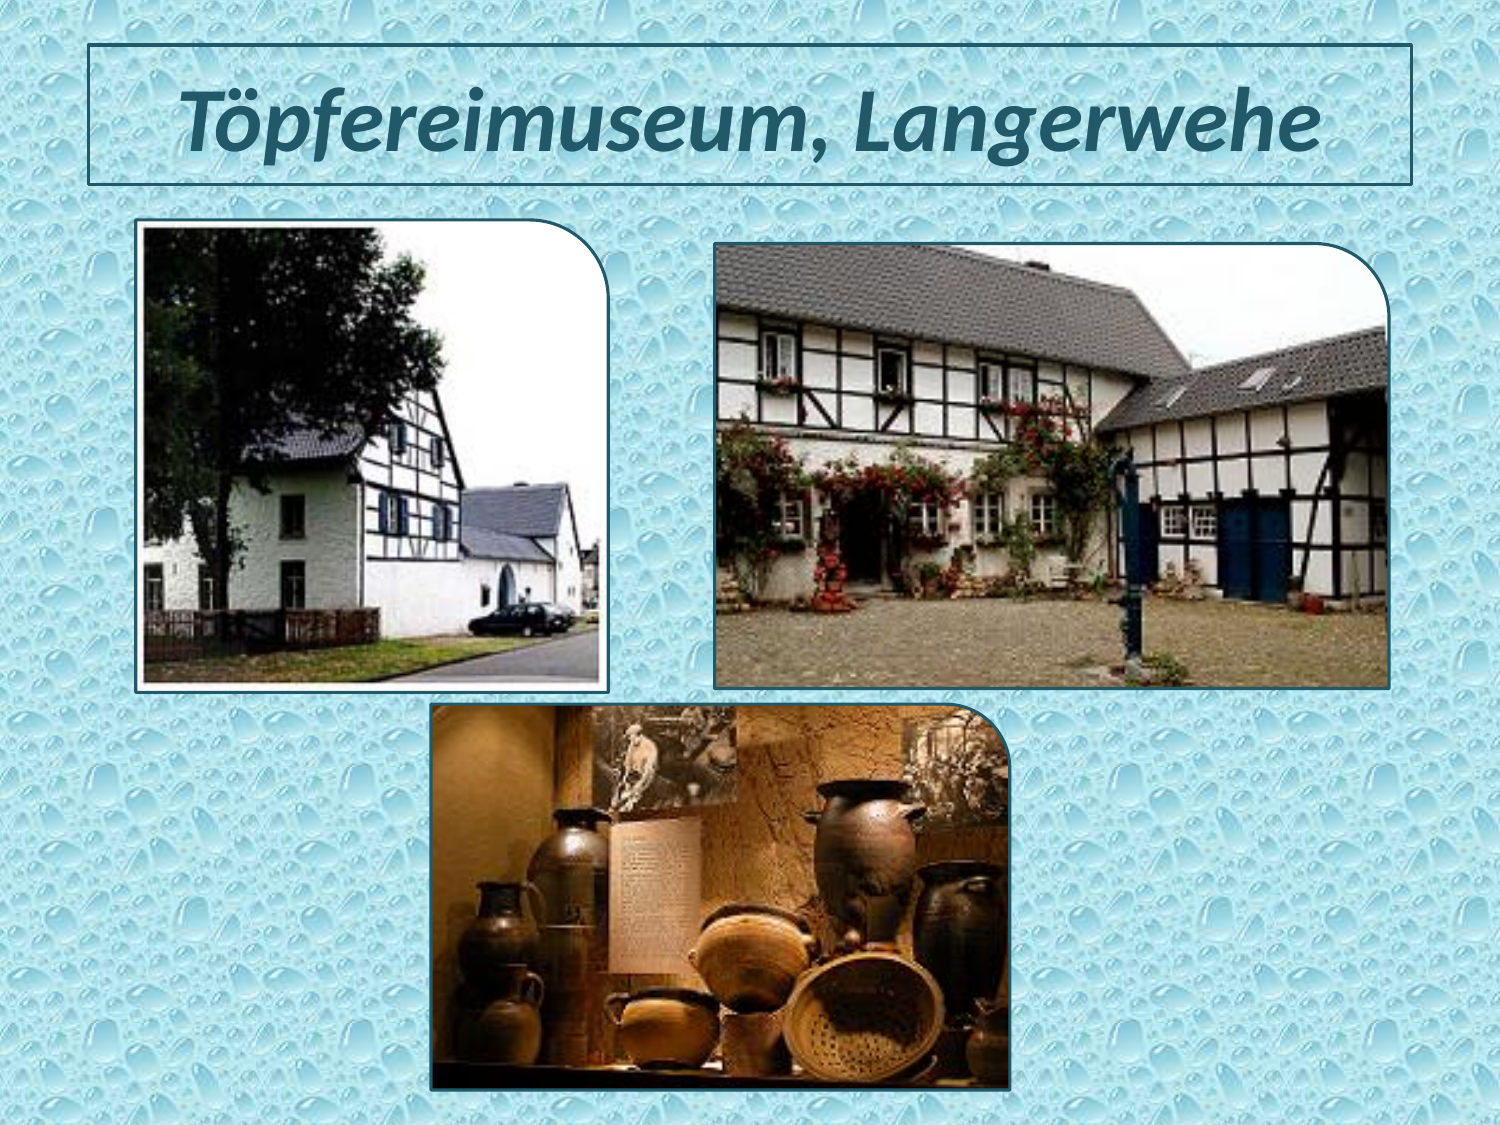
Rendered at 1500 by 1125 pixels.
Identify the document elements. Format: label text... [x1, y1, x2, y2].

picture [0, 0, 1500, 1125]
title Töpfereimuseum, Langerwehe [88, 45, 1412, 185]
